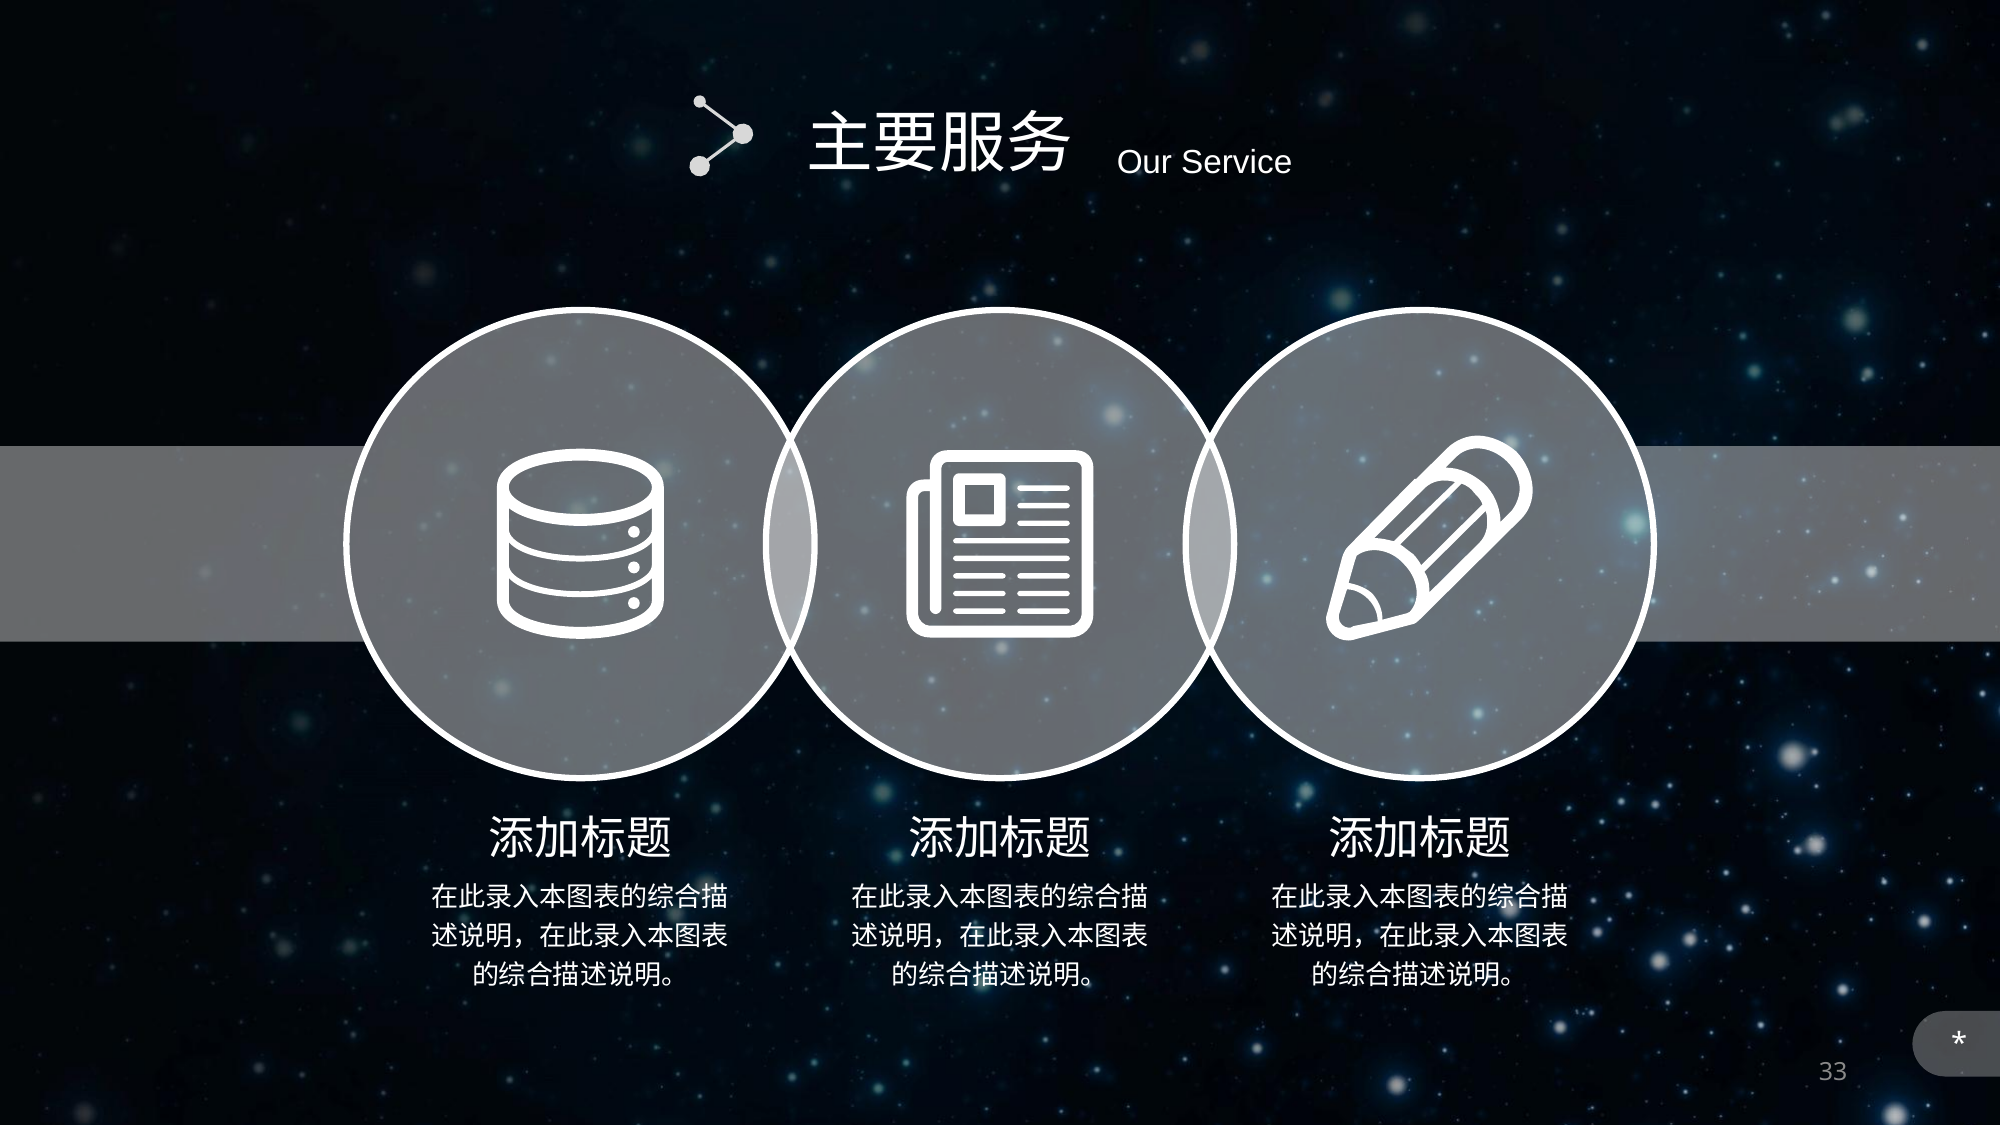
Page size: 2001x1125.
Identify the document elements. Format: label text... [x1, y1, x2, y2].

text_box 主要服务 [790, 92, 1089, 188]
text_box [1912, 1010, 2000, 1077]
text_box Our Service [1101, 132, 1481, 188]
text_box [1633, 446, 2000, 642]
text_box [699, 101, 743, 167]
text_box 在此录入本图表的综合描述说明，在此录入本图表的综合描述说明。 [825, 865, 1175, 997]
text_box 添加标题 [1313, 801, 1527, 865]
text_box [1185, 309, 1654, 779]
text_box [0, 446, 367, 642]
text_box [346, 309, 790, 779]
text_box [1326, 435, 1533, 641]
text_box 在此录入本图表的综合描述说明，在此录入本图表的综合描述说明。 [1245, 865, 1594, 997]
text_box 添加标题 [473, 801, 687, 865]
picture [0, 642, 2000, 1125]
text_box 在此录入本图表的综合描述说明，在此录入本图表的综合描述说明。 [405, 865, 755, 997]
text_box 添加标题 [893, 801, 1107, 865]
text_box * [1925, 1018, 2000, 1065]
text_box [496, 448, 664, 639]
picture [0, 0, 2000, 446]
slide_number 33 [1412, 1042, 1863, 1103]
text_box [765, 309, 1210, 779]
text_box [906, 450, 1094, 638]
